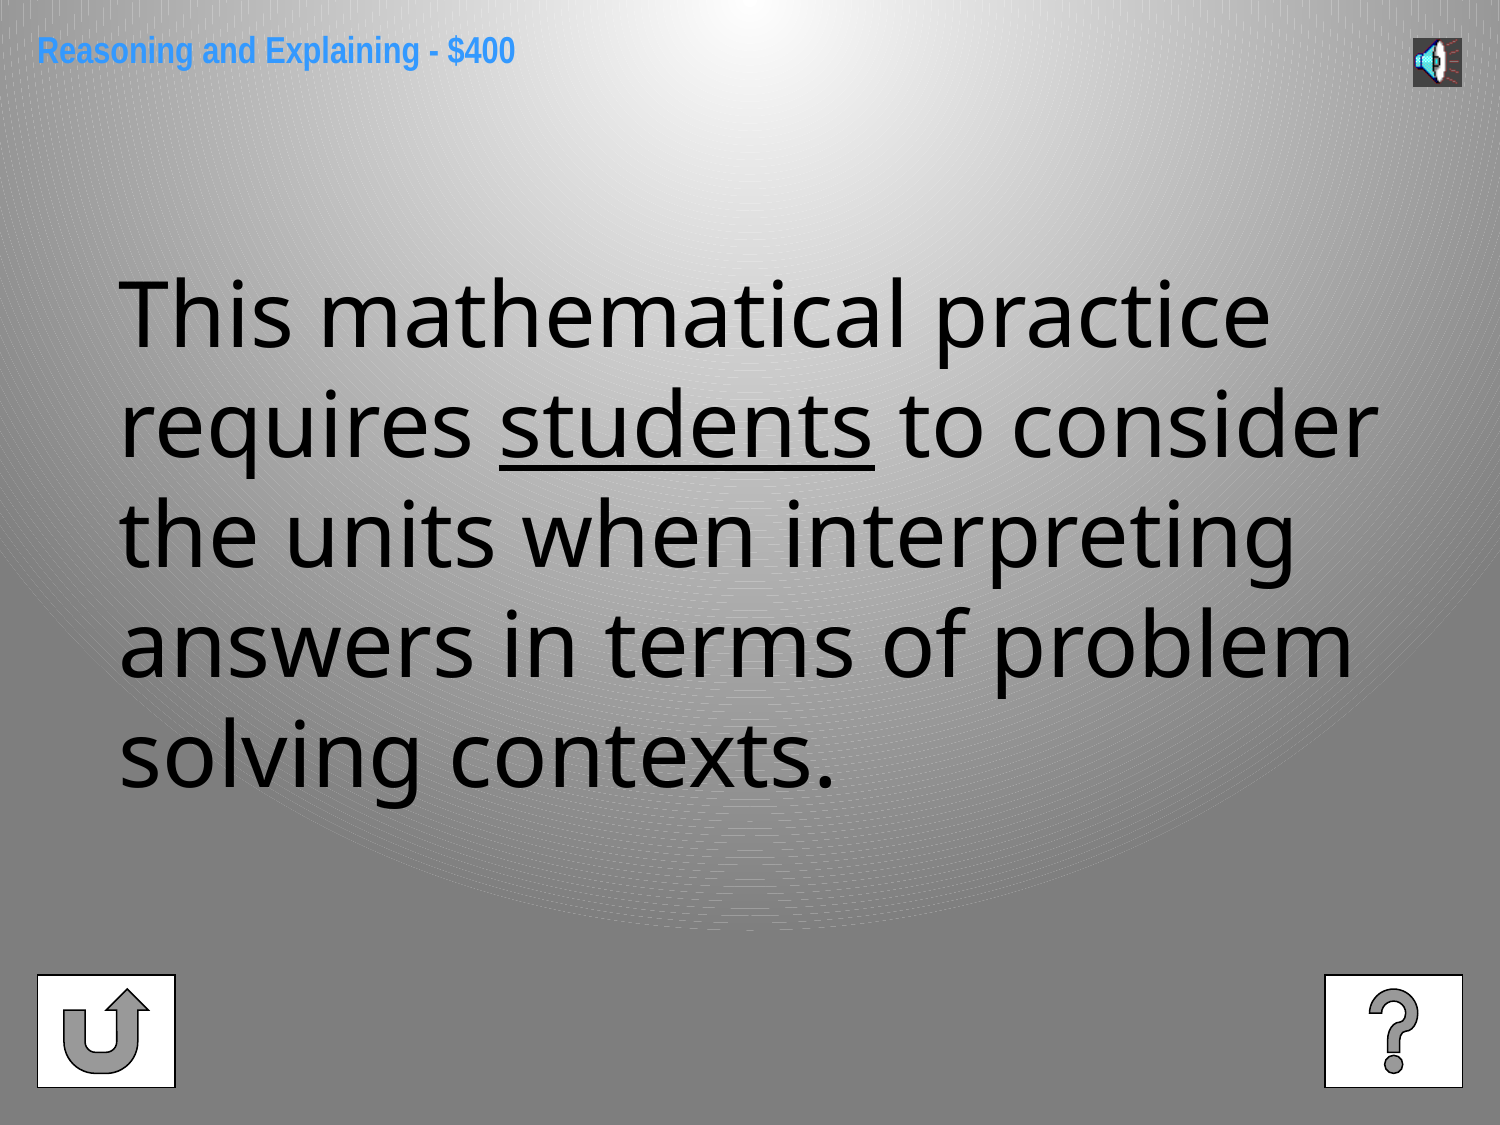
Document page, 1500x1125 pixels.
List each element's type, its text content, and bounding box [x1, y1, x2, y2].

text_box Reasoning and Explaining - $400 [22, 18, 1025, 94]
text_box [37, 975, 175, 1088]
text_box [1324, 975, 1463, 1088]
picture [1412, 37, 1463, 88]
text_box This mathematical practice requires students to consider the units when interpreting answers in terms of problem solving contexts. [74, 162, 1425, 900]
